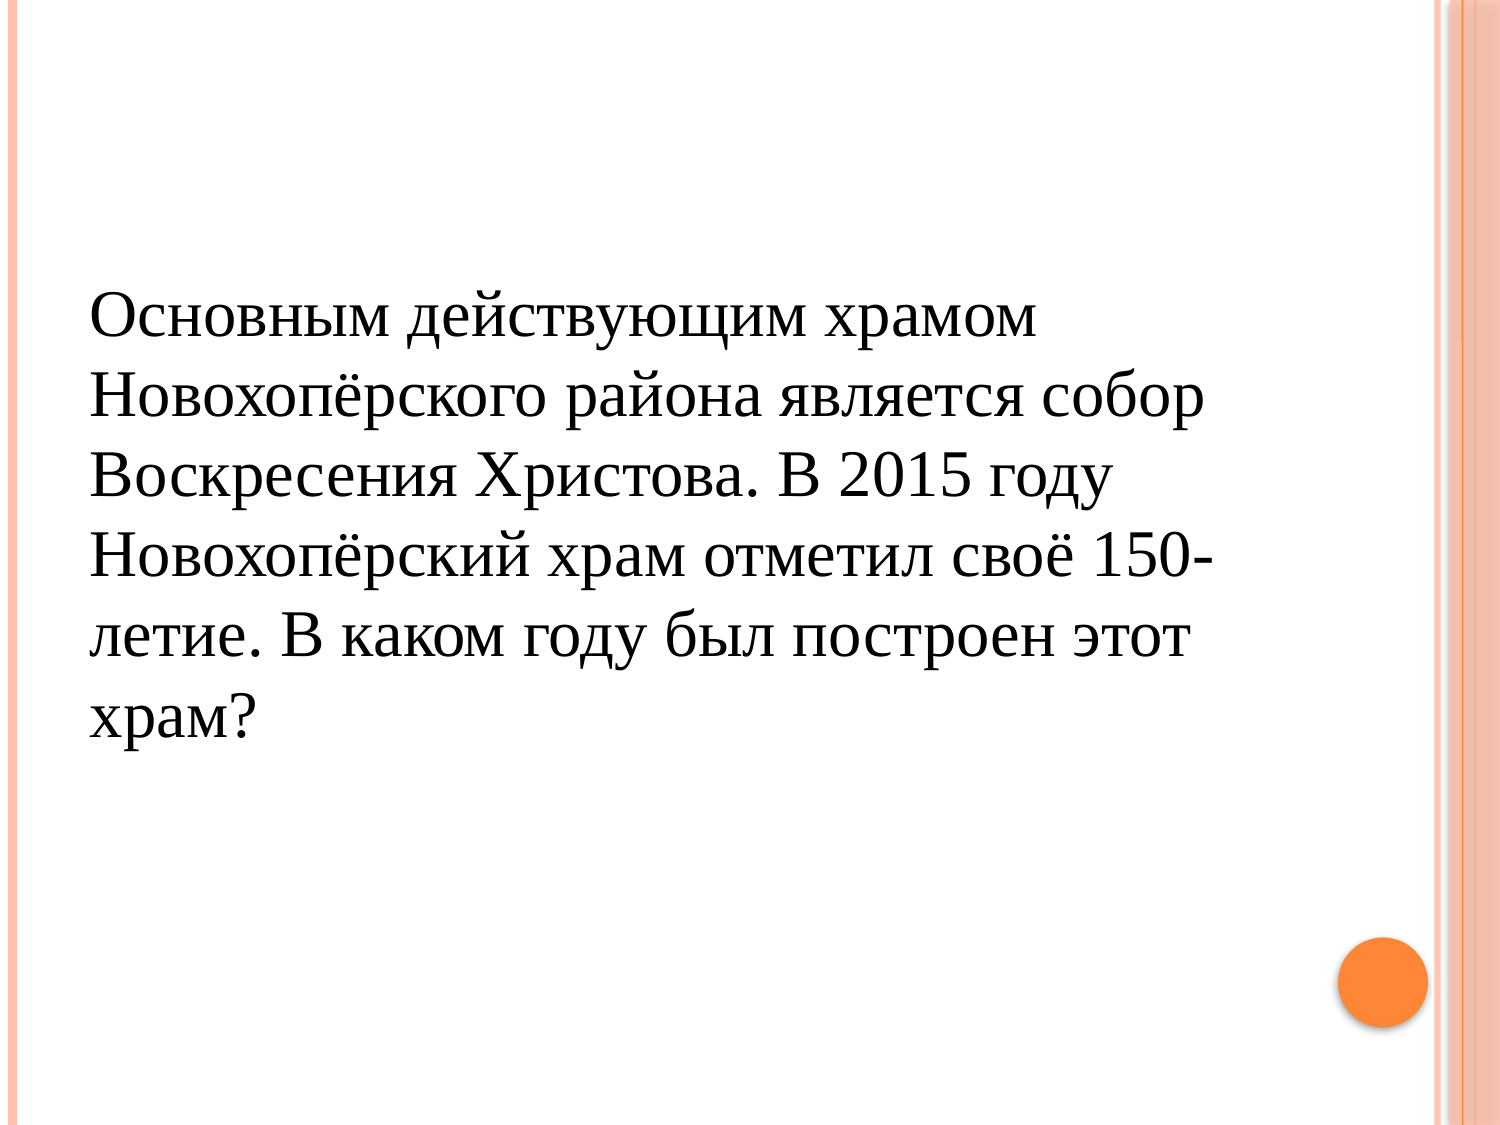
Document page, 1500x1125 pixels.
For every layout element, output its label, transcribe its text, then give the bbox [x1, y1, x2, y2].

list Основным действующим храмом Новохопёрского района является собор Воскресения Христова. В 2015 году Новохопёрский храм отметил своё 150-летие. В каком году был построен этот храм? [75, 262, 1300, 1062]
